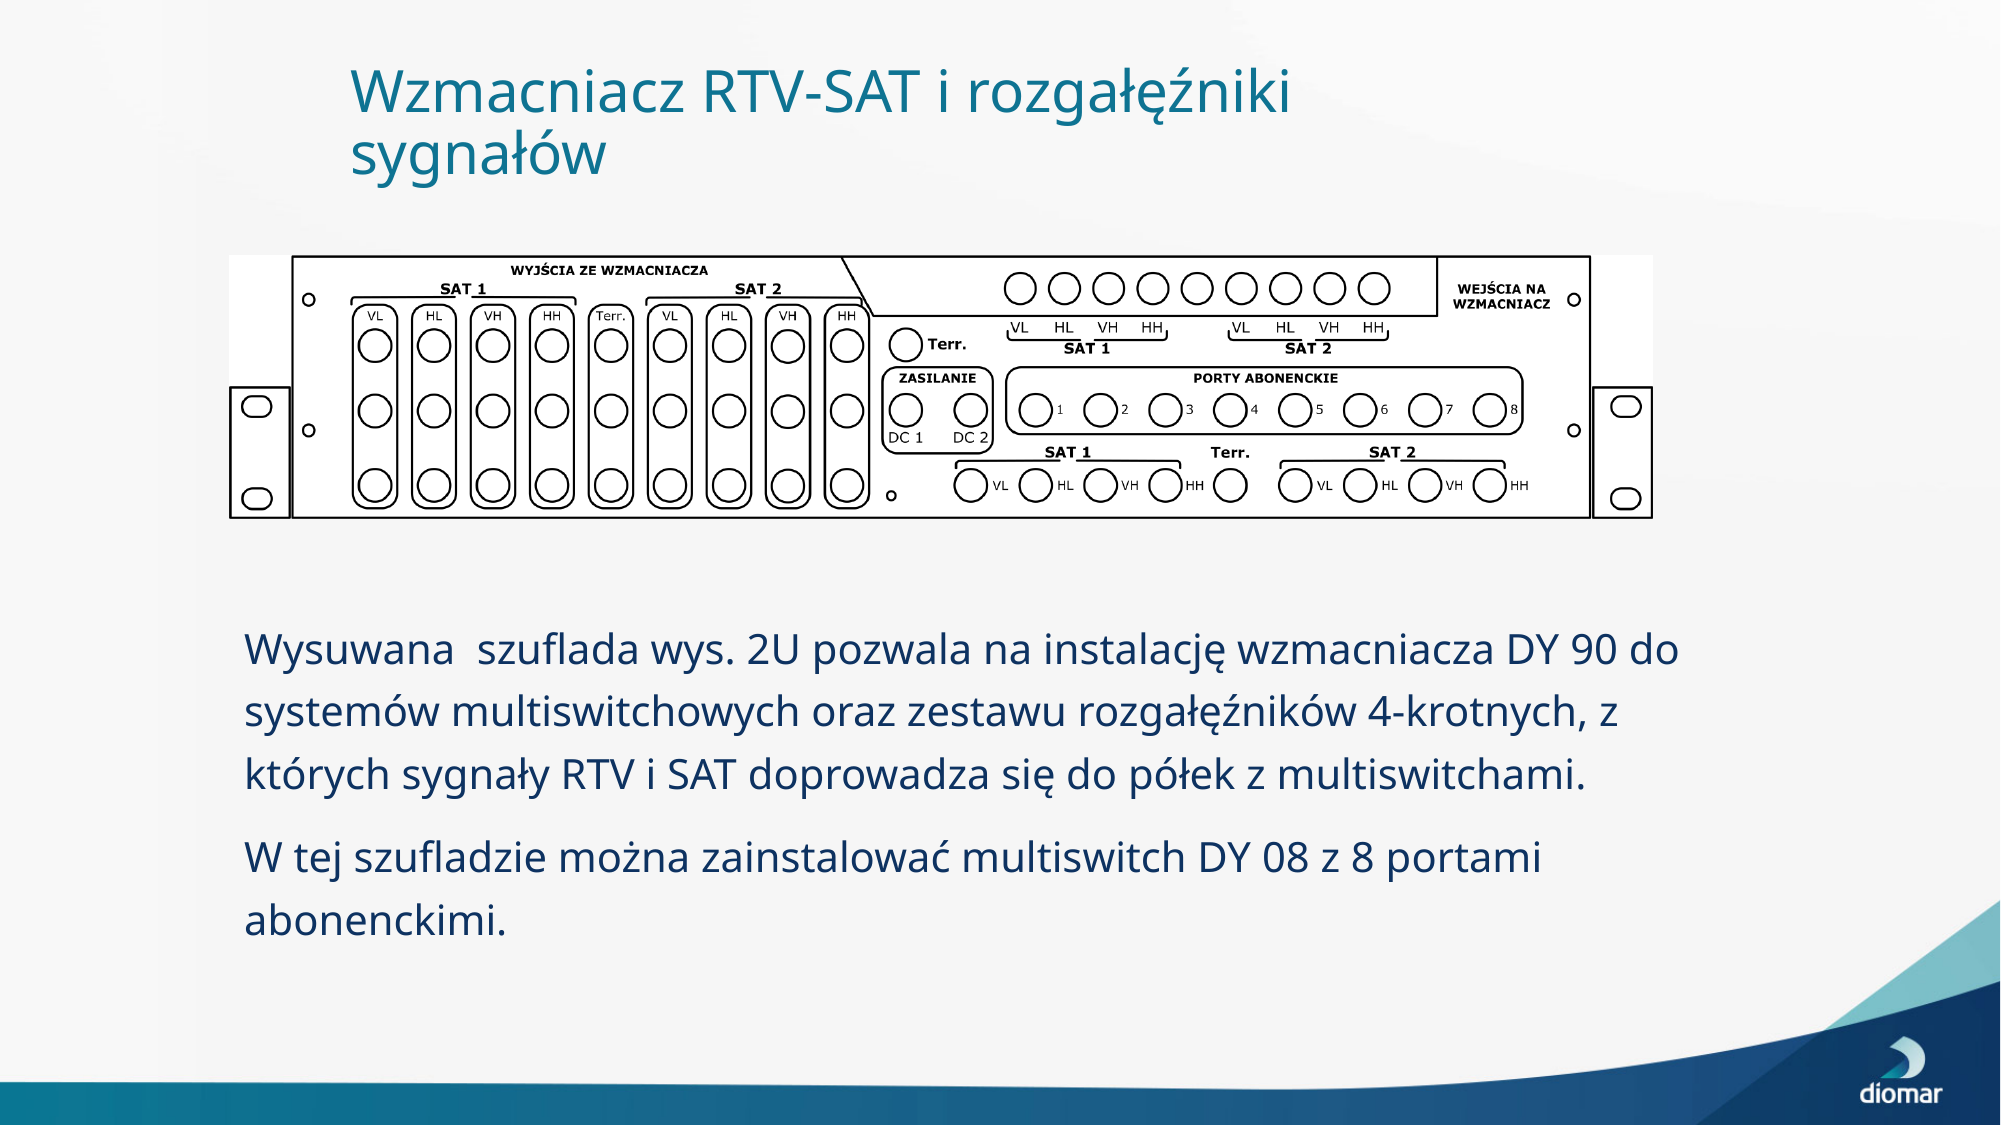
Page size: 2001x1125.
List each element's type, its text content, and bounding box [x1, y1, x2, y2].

title Wzmacniacz RTV-SAT i rozgałęźniki sygnałów [335, 78, 1560, 172]
text_box Wysuwana szuflada wys. 2U pozwala na instalację wzmacniacza DY 90 do systemów multiswitchowych oraz zestawu rozgałęźników 4-krotnych, z których sygnały RTV i SAT doprowadza się do półek z multiswitchami. W tej szufladzie można zainstalować multiswitch DY 08 z 8 portami abonenckimi. [229, 602, 1747, 1032]
picture [0, 0, 2001, 1125]
